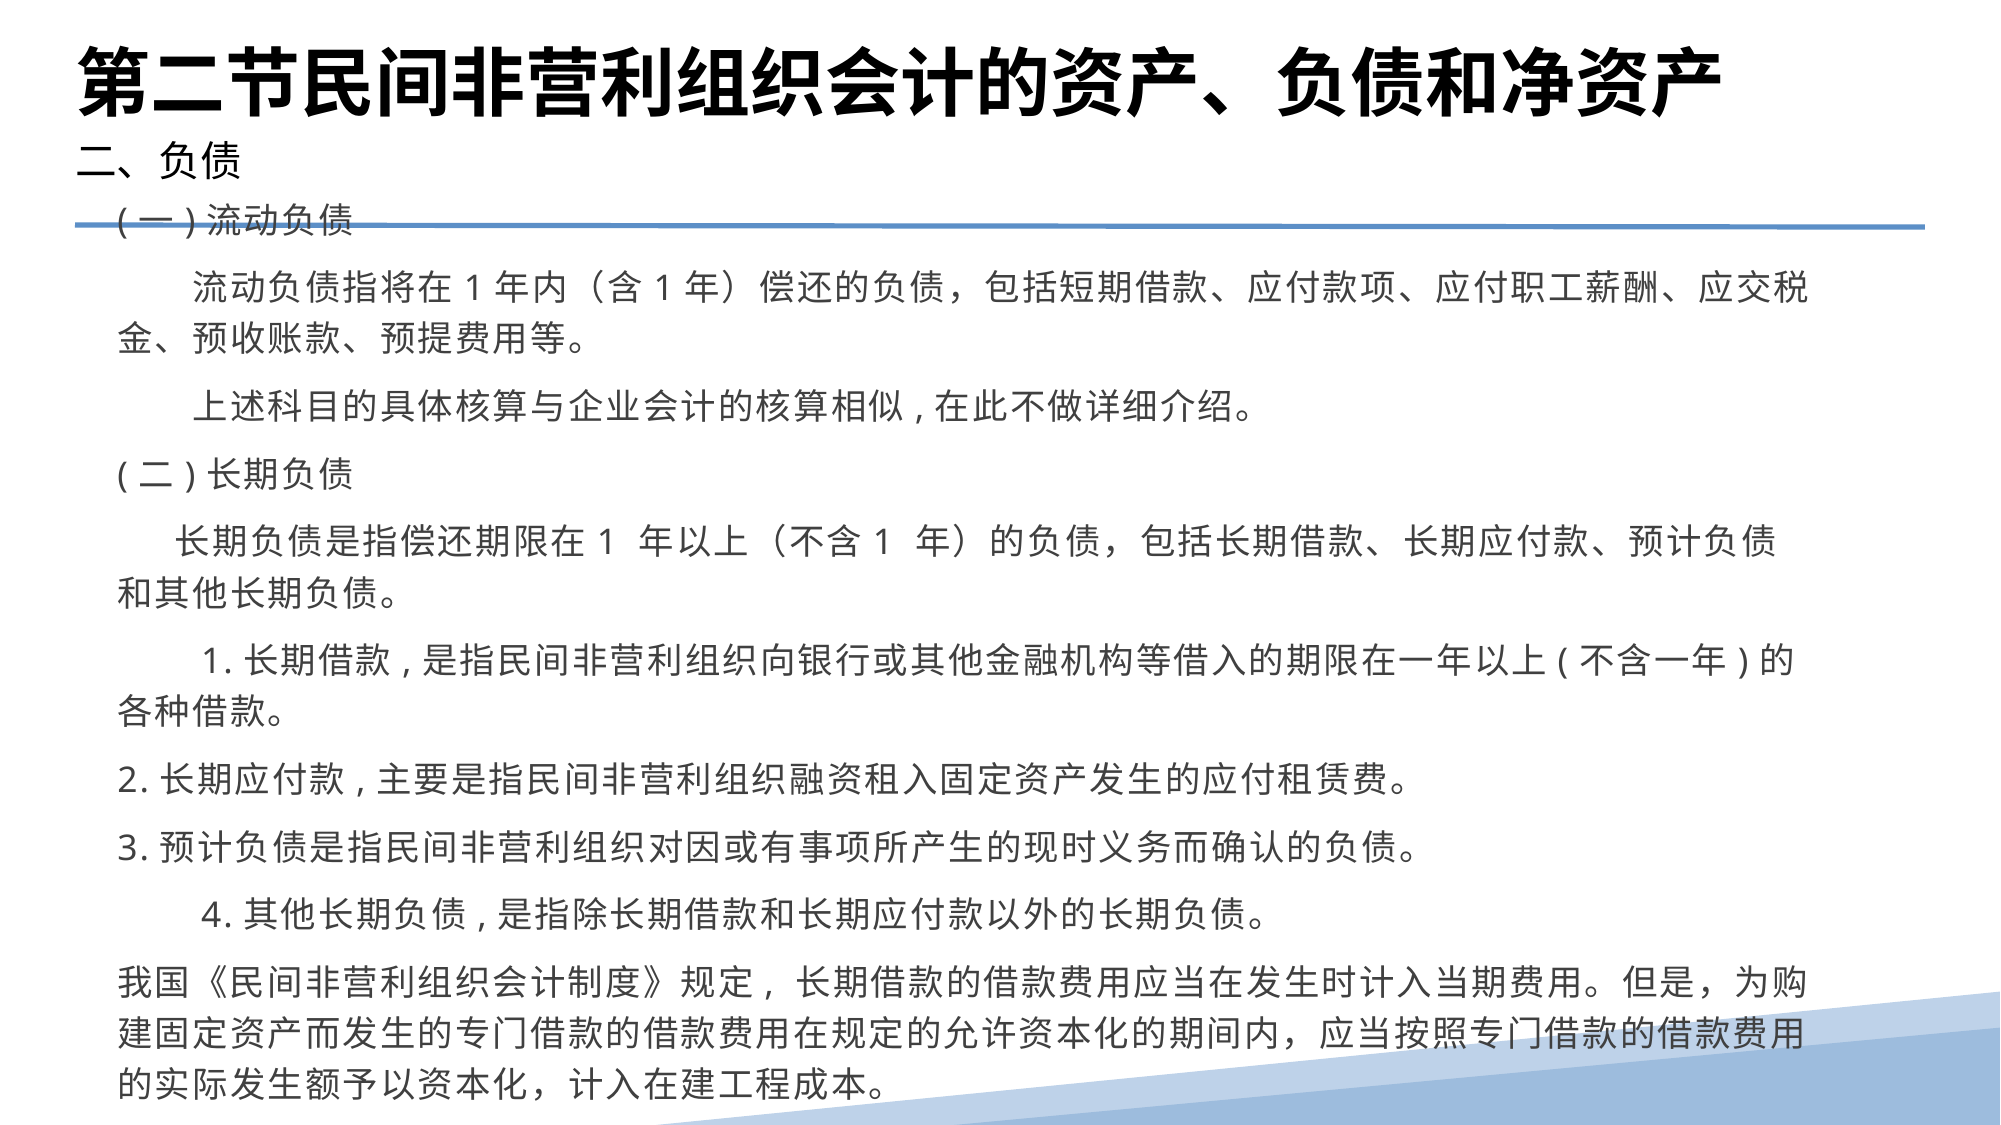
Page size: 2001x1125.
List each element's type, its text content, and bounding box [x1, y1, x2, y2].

text_box (一)流动负债 流动负债指将在1年内（含1年）偿还的负债，包括短期借款、应付款项、应付职工薪酬、应交税金、预收账款、预提费用等。 上述科目的具体核算与企业会计的核算相似,在此不做详细介绍。 (二)长期负债 长期负债是指偿还期限在1 年以上（不含1 年）的负债，包括长期借款、长期应付款、预计负债和其他长期负债。 1.长期借款,是指民间非营利组织向银行或其他金融机构等借入的期限在一年以上(不含一年)的各种借款。 2.长期应付款,主要是指民间非营利组织融资租入固定资产发生的应付租赁费。 3.预计负债是指民间非营利组织对因或有事项所产生的现时义务而确认的负债。 4.其他长期负债,是指除长期借款和长期应付款以外的长期负债。 我国《民间非营利组织会计制度》规定, 长期借款的借款费用应当在发生时计入当期费用。但是，为购建固定资产而发生的专门借款的借款费用在规定的允许资本化的期间内，应当按照专门借款的借款费用的实际发生额予以资本化，计入在建工程成本。 [106, 228, 1823, 1082]
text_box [656, 991, 2000, 1125]
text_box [74, 224, 1925, 228]
text_box (一)流动负债 流动负债指将在1年内（含1年）偿还的负债，包括短期借款、应付款项、应付职工薪酬、应交税金、预收账款、预提费用等。 上述科目的具体核算与企业会计的核算相似,在此不做详细介绍。 (二)长期负债 长期负债是指偿还期限在1 年以上（不含1 年）的负债，包括长期借款、长期应付款、预计负债和其他长期负债。 1.长期借款,是指民间非营利组织向银行或其他金融机构等借入的期限在一年以上(不含一年)的各种借款。 2.长期应付款,主要是指民间非营利组织融资租入固定资产发生的应付租赁费。 3.预计负债是指民间非营利组织对因或有事项所产生的现时义务而确认的负债。 4.其他长期负债,是指除长期借款和长期应付款以外的长期负债。 我国《民间非营利组织会计制度》规定, 长期借款的借款费用应当在发生时计入当期费用。但是，为购建固定资产而发生的专门借款的借款费用在规定的允许资本化的期间内，应当按照专门借款的借款费用的实际发生额予以资本化，计入在建工程成本。 [106, 212, 1823, 224]
text_box 第二节民间非营利组织会计的资产、负债和净资产 [75, 24, 1925, 124]
text_box 二、负债 [75, 124, 1925, 200]
